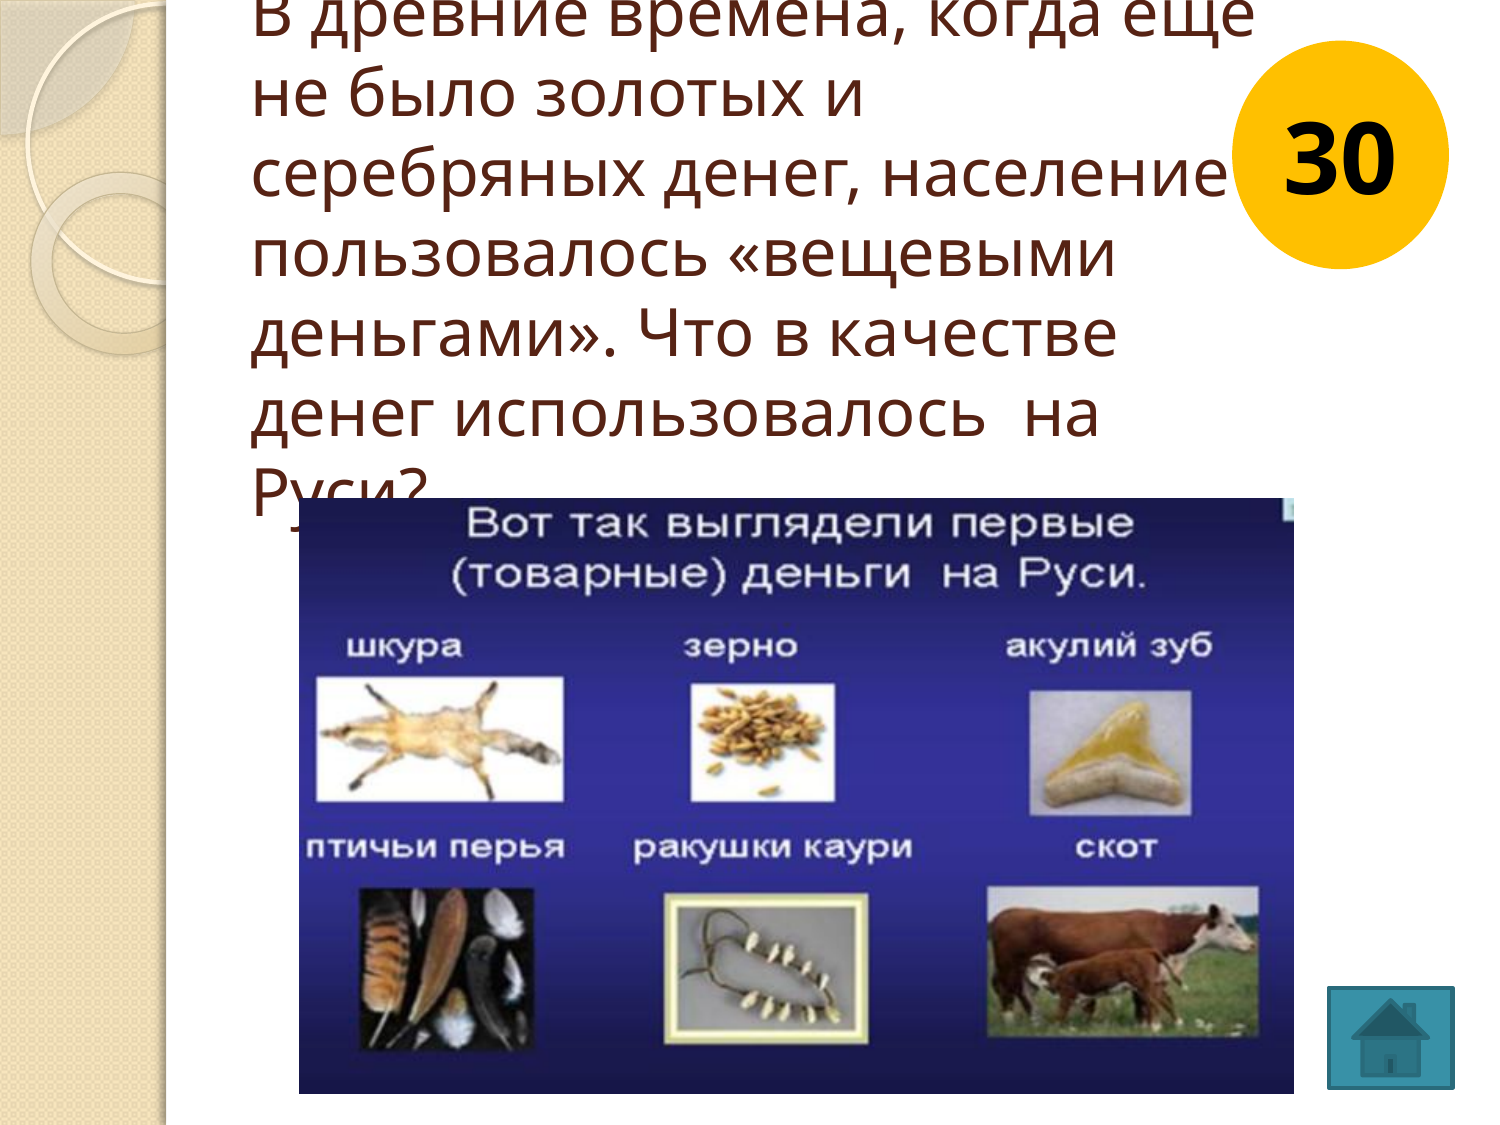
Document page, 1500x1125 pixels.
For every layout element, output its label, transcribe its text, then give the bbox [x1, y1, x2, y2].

text_box [1327, 986, 1455, 1090]
text_box 30 [1232, 40, 1449, 270]
title В древние времена, когда еще не было золотых и серебряных денег, население пользовалось «вещевыми деньгами». Что в качестве денег использовалось на Руси? [235, 54, 1282, 445]
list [299, 498, 1294, 1095]
